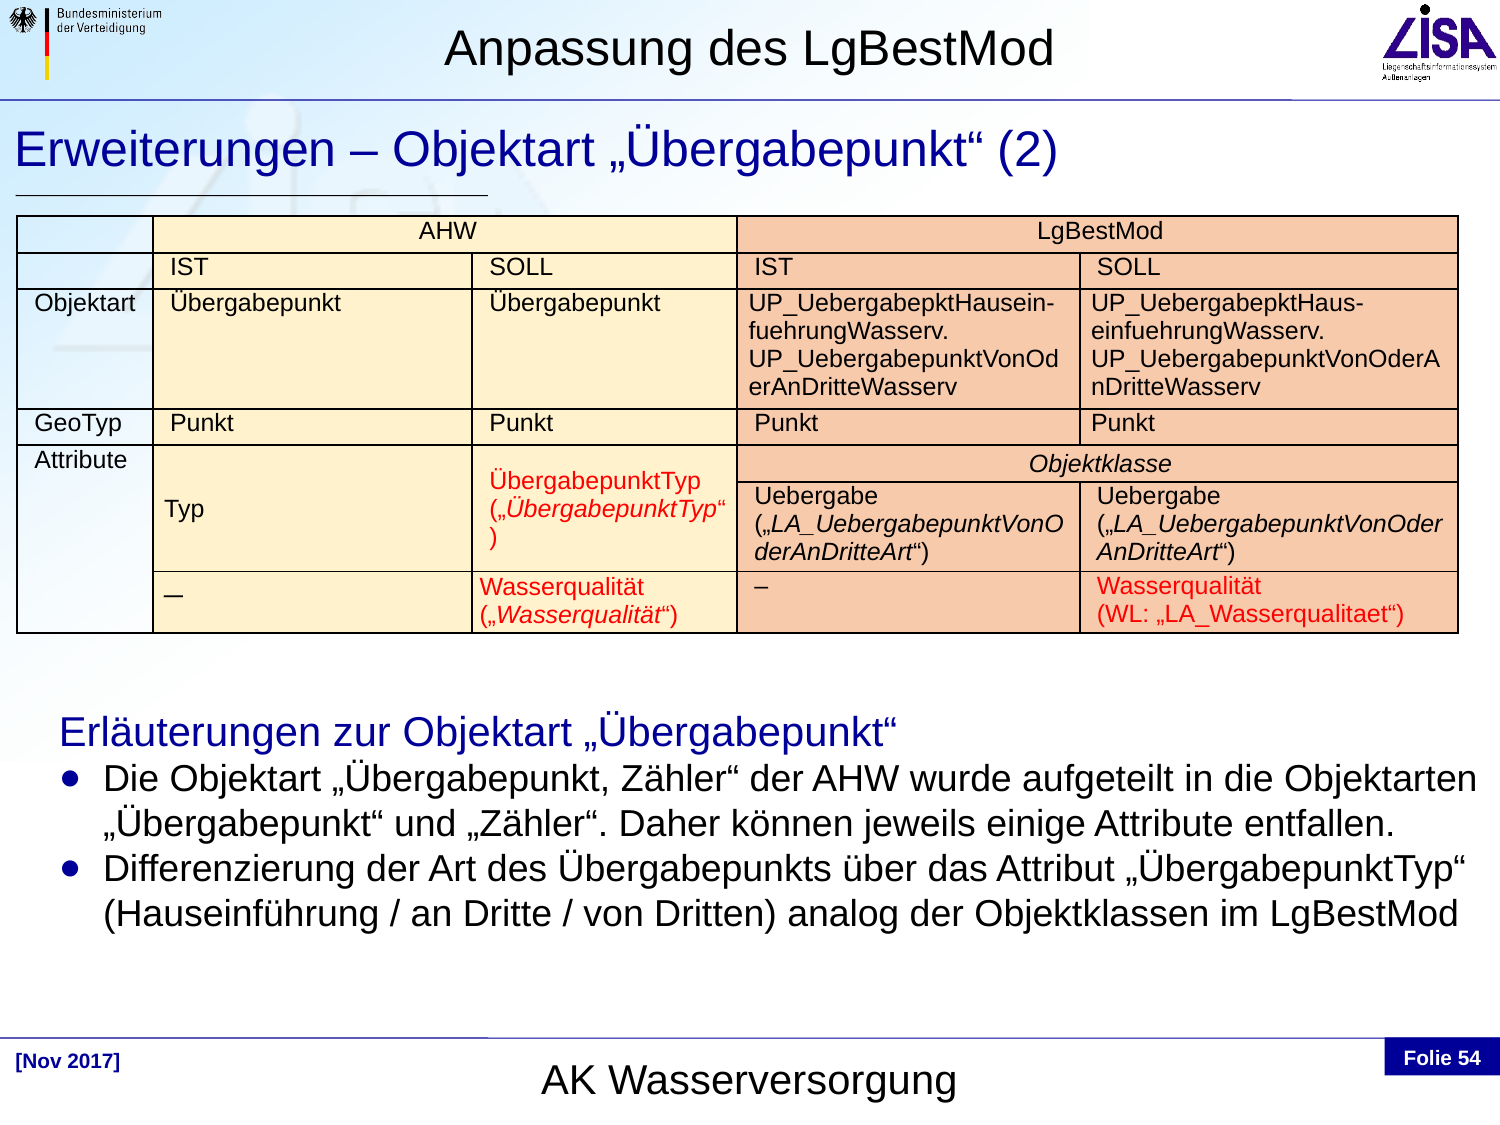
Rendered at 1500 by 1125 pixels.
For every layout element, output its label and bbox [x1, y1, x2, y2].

table_header [18, 217, 152, 252]
table_header [738, 217, 1457, 252]
table_header [154, 217, 736, 252]
table_cell [738, 410, 1079, 444]
table_cell [473, 410, 736, 444]
table_cell [738, 446, 1457, 481]
table_cell [154, 410, 471, 444]
picture [0, 184, 1089, 696]
table_cell [1081, 572, 1457, 632]
text_box [0, 108, 1500, 184]
table_cell [154, 290, 471, 408]
picture [1382, 3, 1497, 83]
table_cell [473, 446, 736, 571]
table_cell [1081, 410, 1457, 444]
text_box [0, 696, 1500, 942]
table_cell [18, 410, 152, 444]
table_cell [473, 290, 736, 408]
table_cell [1081, 483, 1457, 571]
picture [0, 0, 1089, 99]
table_cell [473, 572, 736, 632]
table_cell [154, 446, 471, 571]
table_cell [738, 572, 1079, 632]
table_cell [154, 572, 471, 632]
table_cell [738, 290, 1079, 408]
table_cell [1081, 290, 1457, 408]
table_cell [738, 254, 1079, 288]
table_cell [1081, 254, 1457, 288]
table_cell [18, 254, 152, 288]
table_cell [473, 254, 736, 288]
table_cell [154, 254, 471, 288]
table_cell [18, 290, 152, 408]
picture [0, 101, 1089, 108]
table_cell [738, 483, 1079, 571]
table_cell [18, 446, 152, 632]
